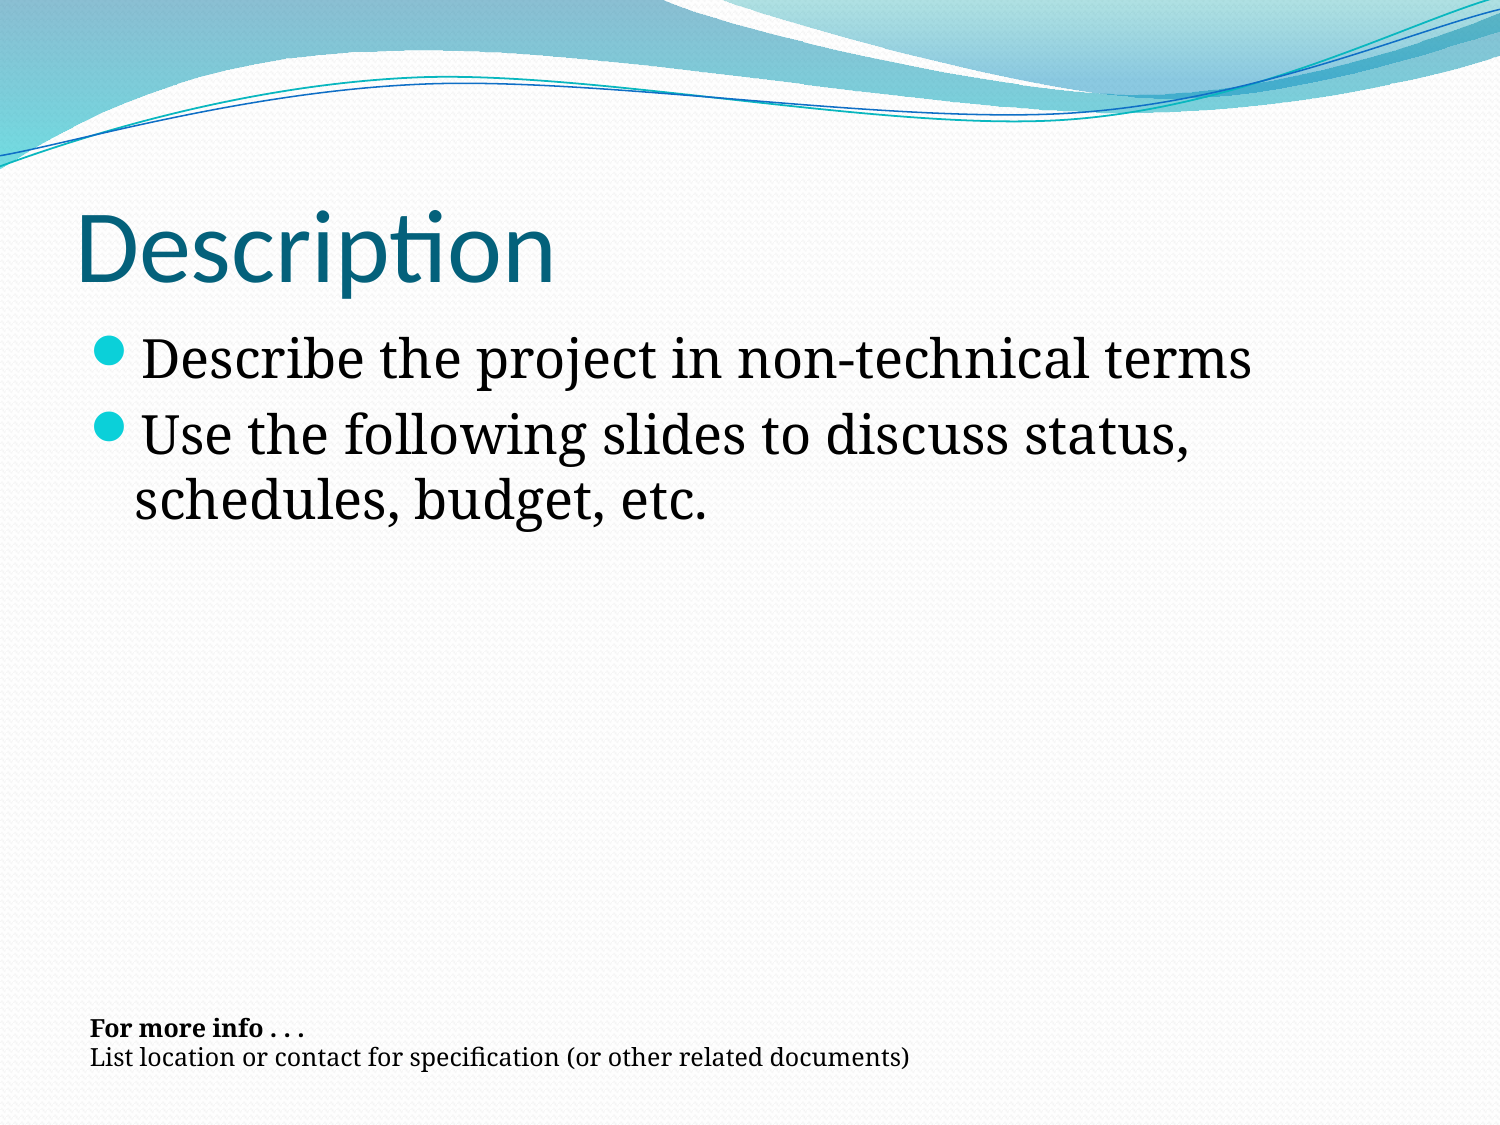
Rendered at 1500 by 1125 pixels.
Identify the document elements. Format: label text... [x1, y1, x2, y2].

title Description [75, 115, 1425, 303]
list Describe the project in non-technical terms Use the following slides to discuss status, schedules, budget, etc. [75, 317, 1425, 1004]
text_box For more info . . . List location or contact for specification (or other related documents) [74, 1004, 1425, 1088]
